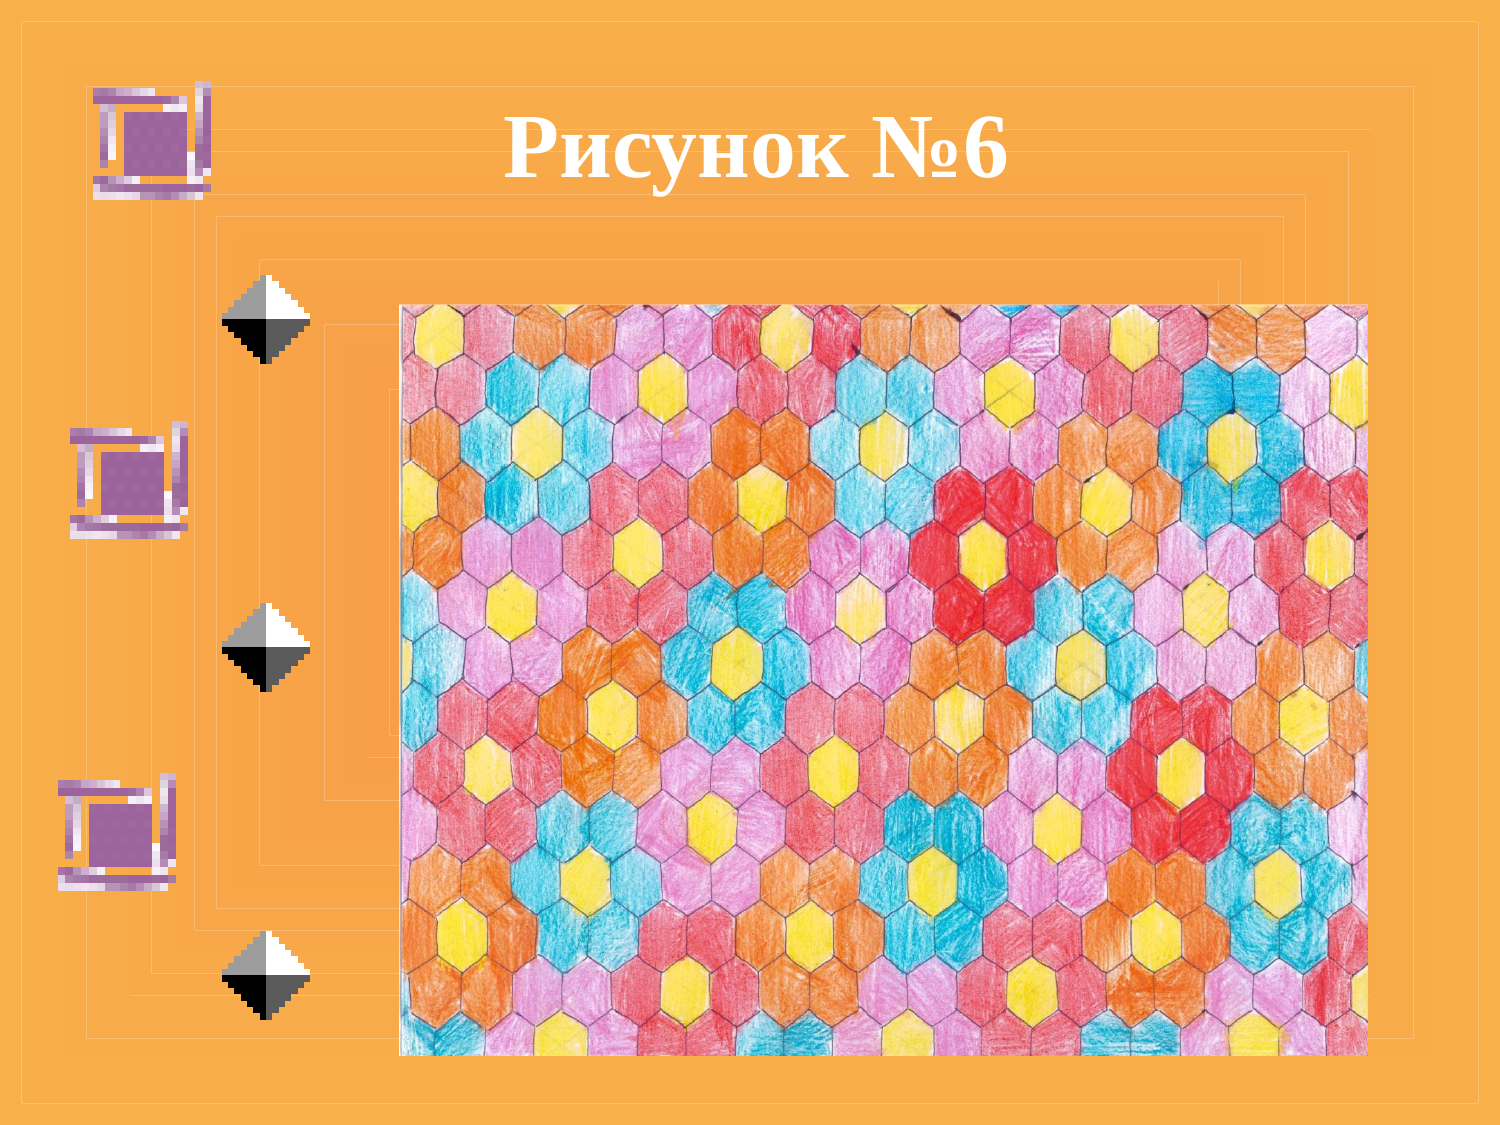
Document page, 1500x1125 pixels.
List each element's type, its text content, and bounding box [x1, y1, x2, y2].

picture [58, 773, 176, 891]
picture [93, 81, 212, 200]
title Рисунок №6 [82, 46, 1432, 235]
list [507, 195, 1259, 1125]
picture [1262, 305, 1368, 1056]
picture [222, 597, 317, 692]
picture [70, 421, 188, 540]
picture [222, 925, 317, 1020]
picture [400, 305, 502, 1056]
picture [222, 269, 317, 364]
